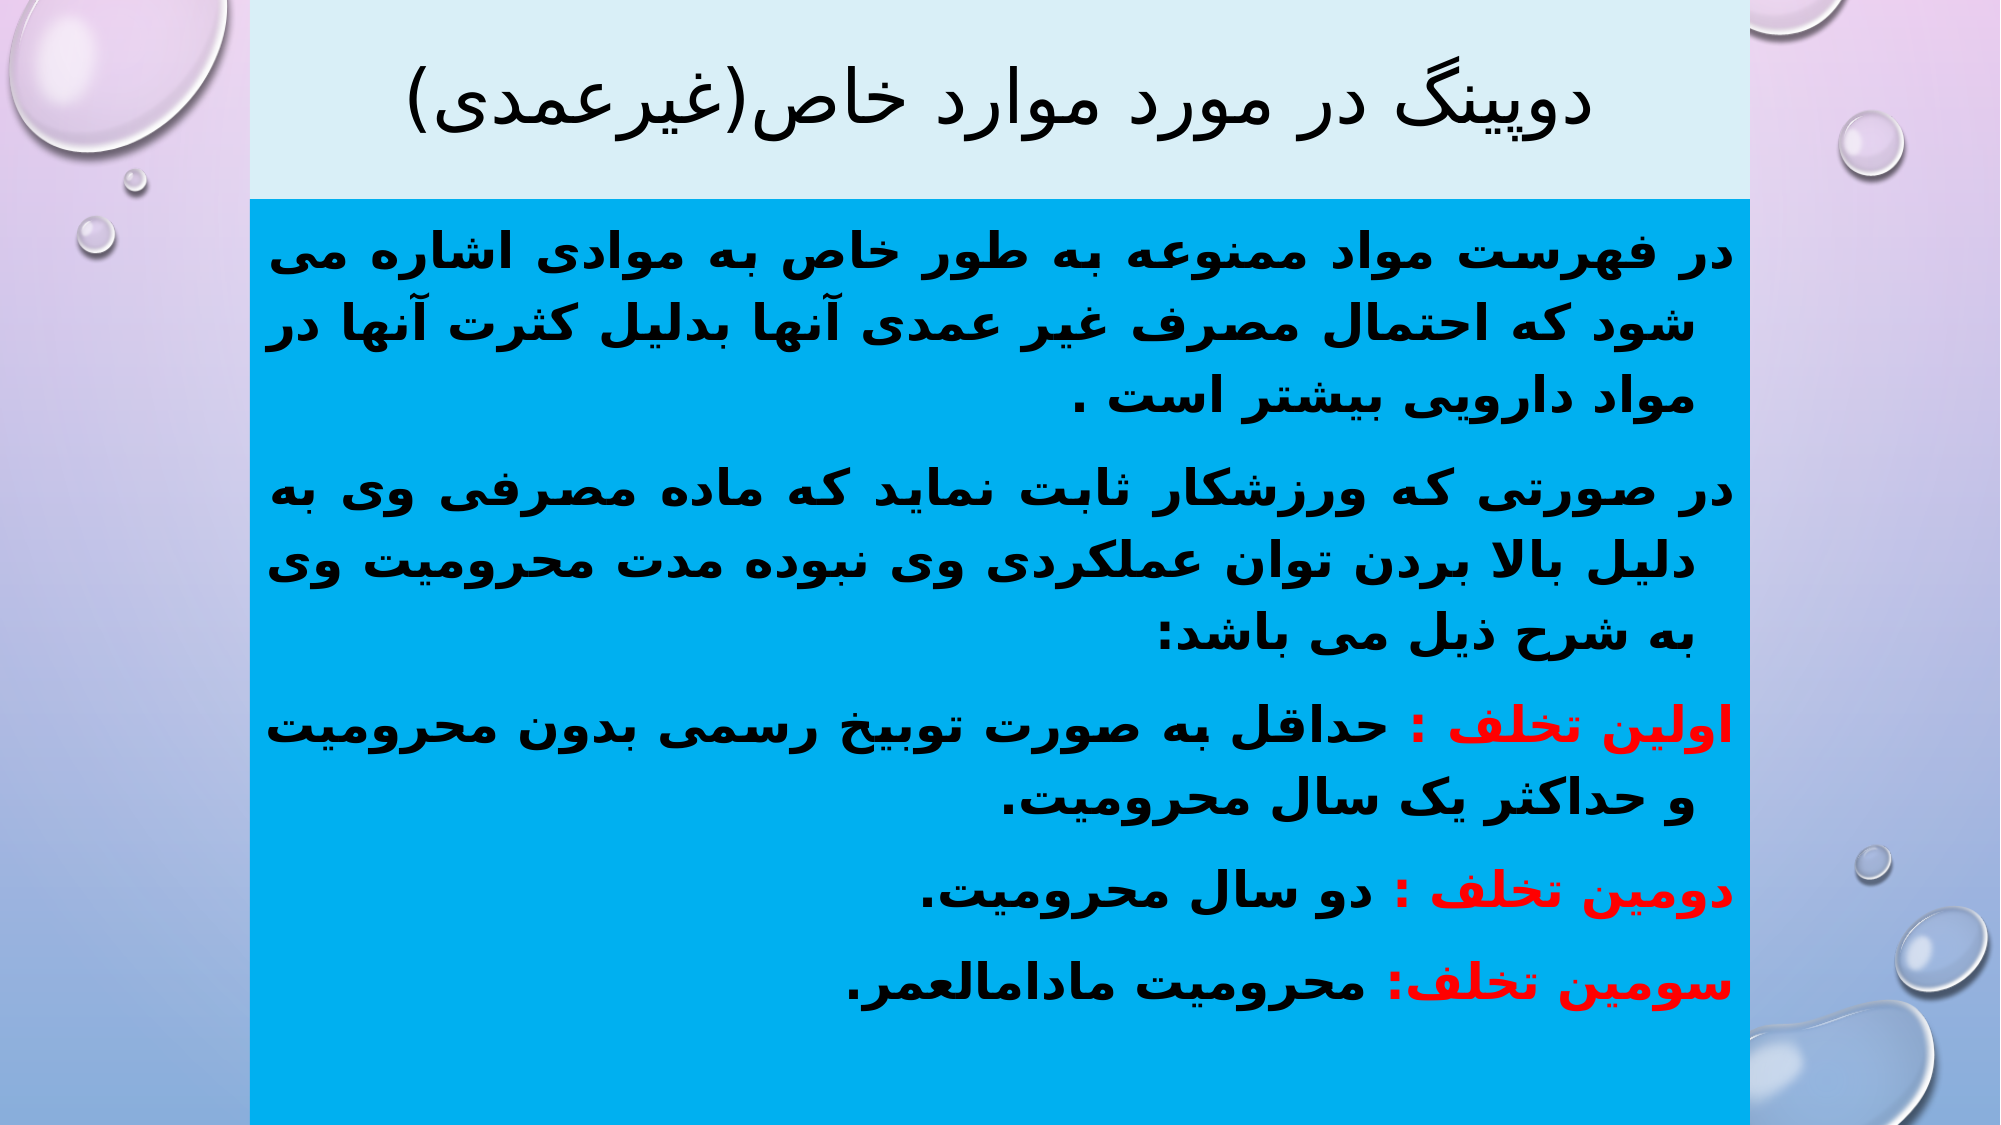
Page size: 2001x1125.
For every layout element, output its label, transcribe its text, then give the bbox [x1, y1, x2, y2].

title دوپینگ در مورد موارد خاص(غیرعمدی) [249, 0, 1750, 199]
list در فهرست مواد ممنوعه به طور خاص به موادی اشاره می شود که احتمال مصرف غیر عمدی آنها بدلیل کثرت آنها در مواد دارویی بیشتر است . در صورتی که ورزشکار ثابت نماید که ماده مصرفی وی به دلیل بالا بردن توان عملکردی وی نبوده مدت محرومیت وی به شرح ذیل می باشد: اولین تخلف : حداقل به صورت توبیخ رسمی بدون محرومیت و حداکثر یک سال محرومیت. دومین تخلف : دو سال محرومیت. سومین تخلف: محرومیت مادامالعمر. [249, 199, 1750, 1125]
picture [1750, 0, 2000, 1125]
picture [0, 0, 249, 1125]
